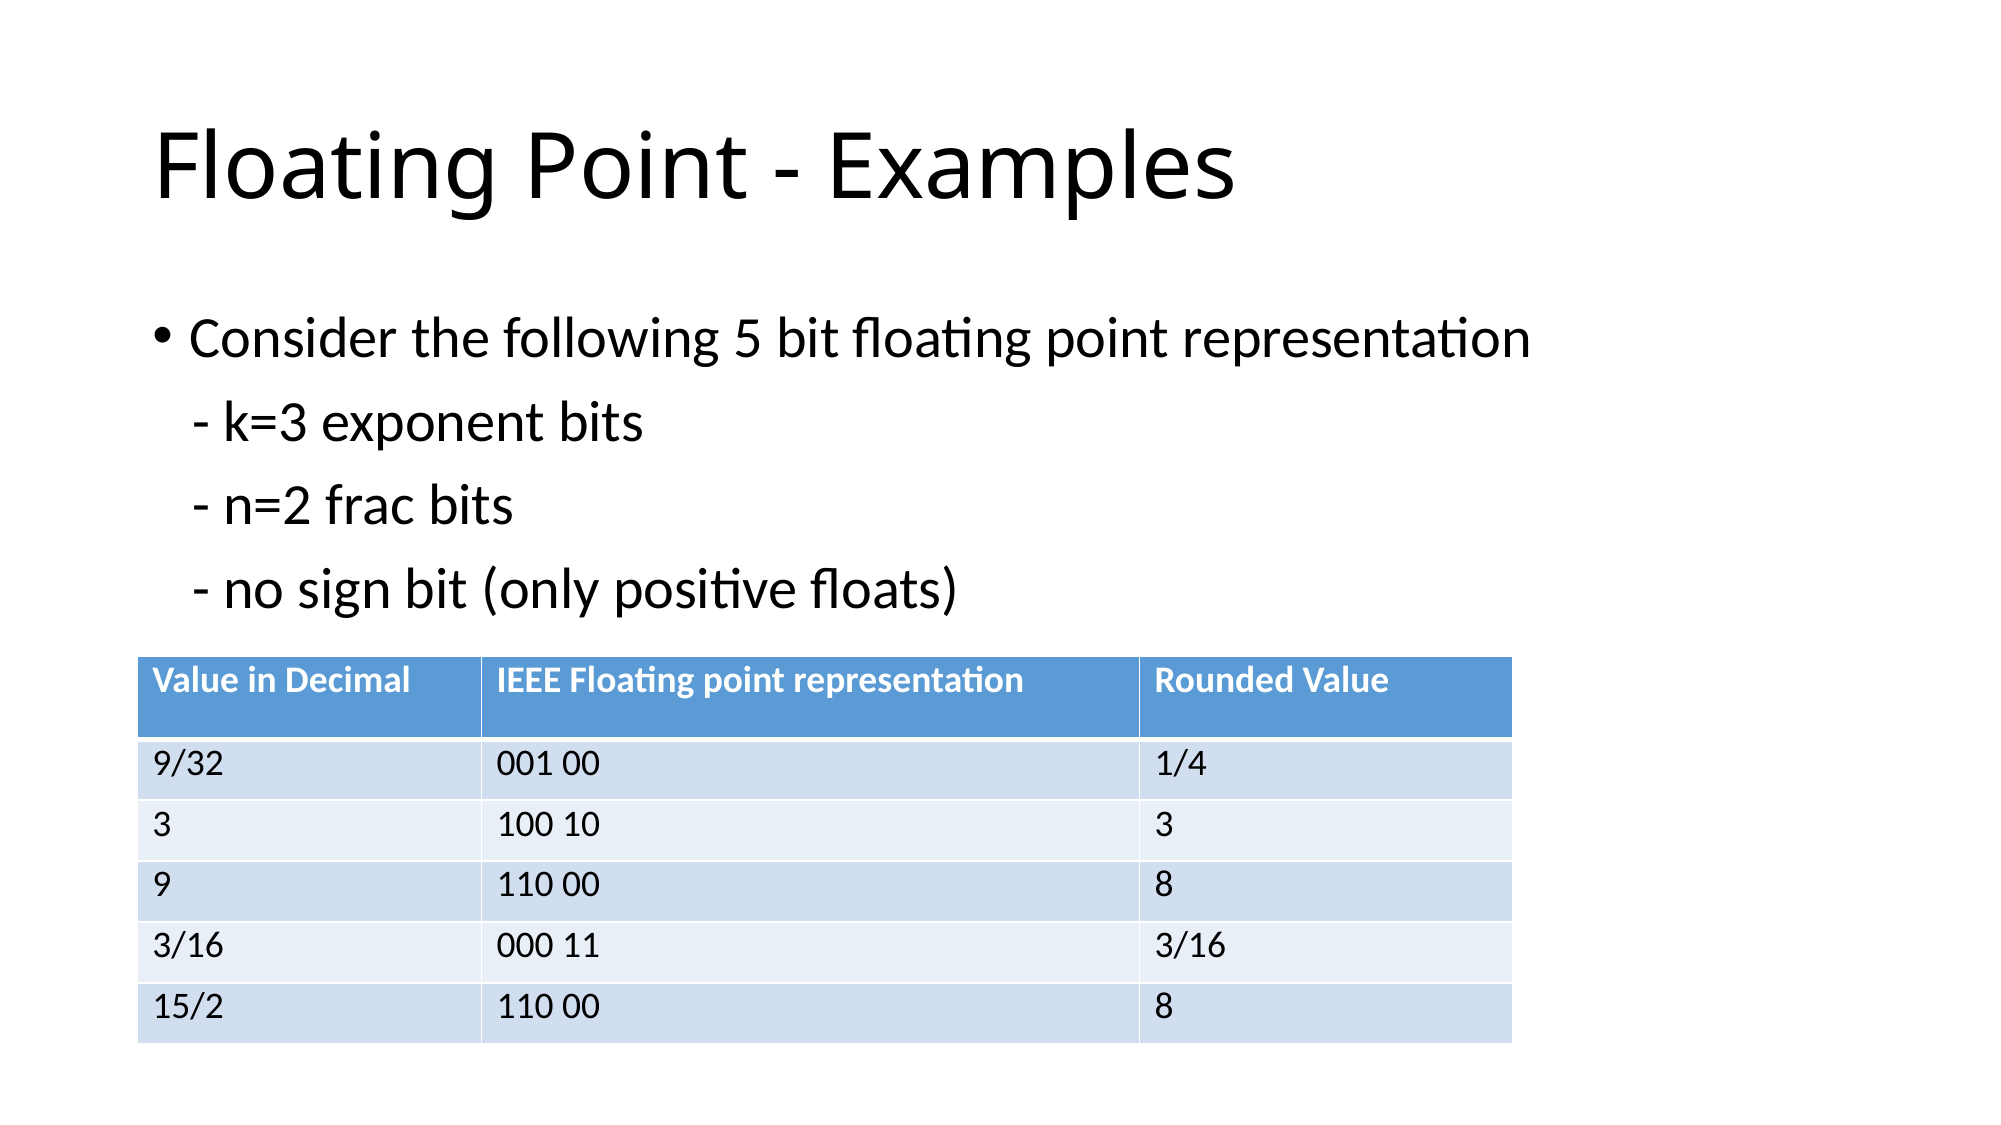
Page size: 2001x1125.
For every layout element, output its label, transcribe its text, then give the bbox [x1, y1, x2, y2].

table_cell 9 [138, 862, 481, 921]
list Consider the following 5 bit floating point representation - k=3 exponent bits - n=2 frac bits - no sign bit (only positive floats) [137, 299, 1863, 1014]
table_cell 110 00 [482, 862, 1139, 921]
table_cell 15/2 [138, 984, 481, 1043]
table_cell 1/4 [1140, 742, 1512, 799]
table_cell 8 [1140, 984, 1512, 1043]
table_header Value in Decimal [138, 657, 481, 737]
table_cell 3/16 [1140, 923, 1512, 982]
table_header Rounded Value [1140, 657, 1512, 737]
table_cell 000 11 [482, 923, 1139, 982]
title Floating Point - Examples [137, 59, 1863, 278]
table_cell 110 00 [482, 984, 1139, 1043]
table_cell 3/16 [138, 923, 481, 982]
table_cell 100 10 [482, 801, 1139, 860]
table_cell 3 [1140, 801, 1512, 860]
table_cell 9/32 [138, 742, 481, 799]
table_cell 8 [1140, 862, 1512, 921]
table_cell 001 00 [482, 742, 1139, 799]
table_header IEEE Floating point representation [482, 657, 1139, 737]
table_cell 3 [138, 801, 481, 860]
